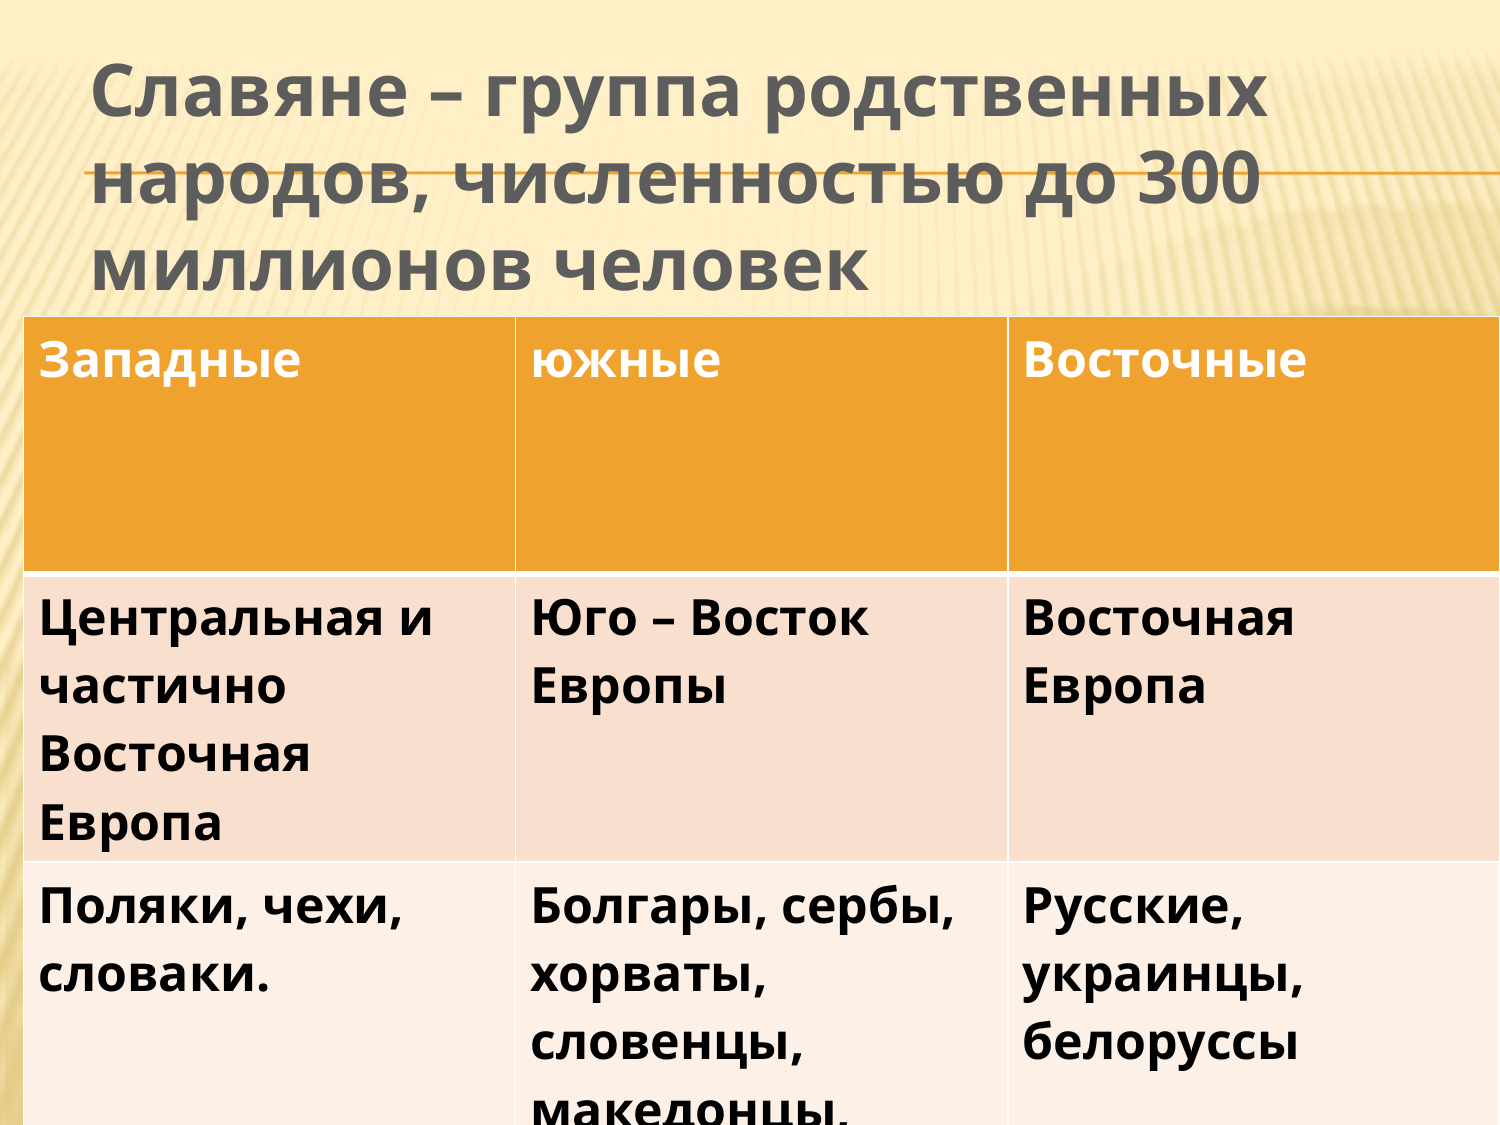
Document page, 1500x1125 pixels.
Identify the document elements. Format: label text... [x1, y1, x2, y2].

table_header южные [516, 317, 1007, 571]
table_header Восточные [1009, 317, 1499, 571]
table_cell Русские, украинцы, белоруссы [1009, 863, 1499, 1125]
title Славяне – группа родственных народов, численностью до 300 миллионов человек [75, 35, 1500, 314]
table_cell Восточная Европа [1009, 577, 1499, 861]
table_cell Болгары, сербы, хорваты, словенцы, македонцы, черногорцы [516, 863, 1007, 1125]
table_cell Поляки, чехи, словаки. [24, 863, 515, 1125]
table_header Западные [24, 317, 515, 571]
table_cell Центральная и частично Восточная Европа [24, 577, 515, 861]
table_cell Юго – Восток Европы [516, 577, 1007, 861]
